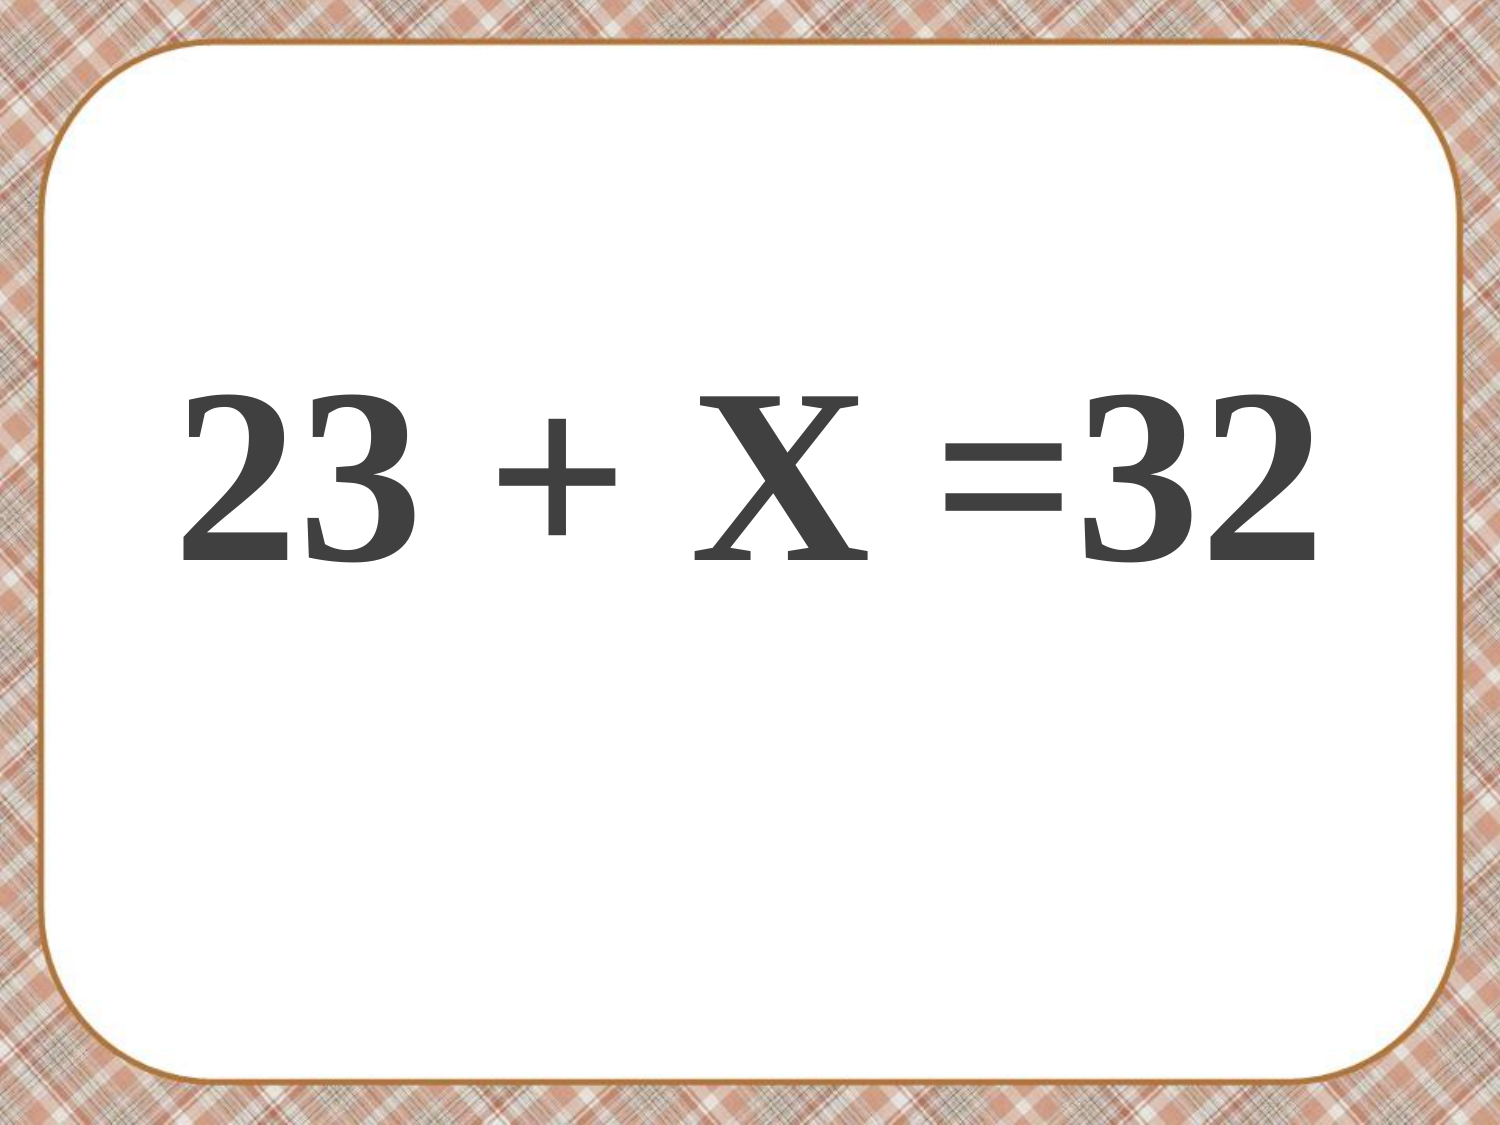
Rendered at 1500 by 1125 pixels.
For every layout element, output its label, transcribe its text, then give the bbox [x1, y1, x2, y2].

picture [0, 0, 1500, 1125]
text_box 23 + Х =32 [76, 302, 1424, 918]
